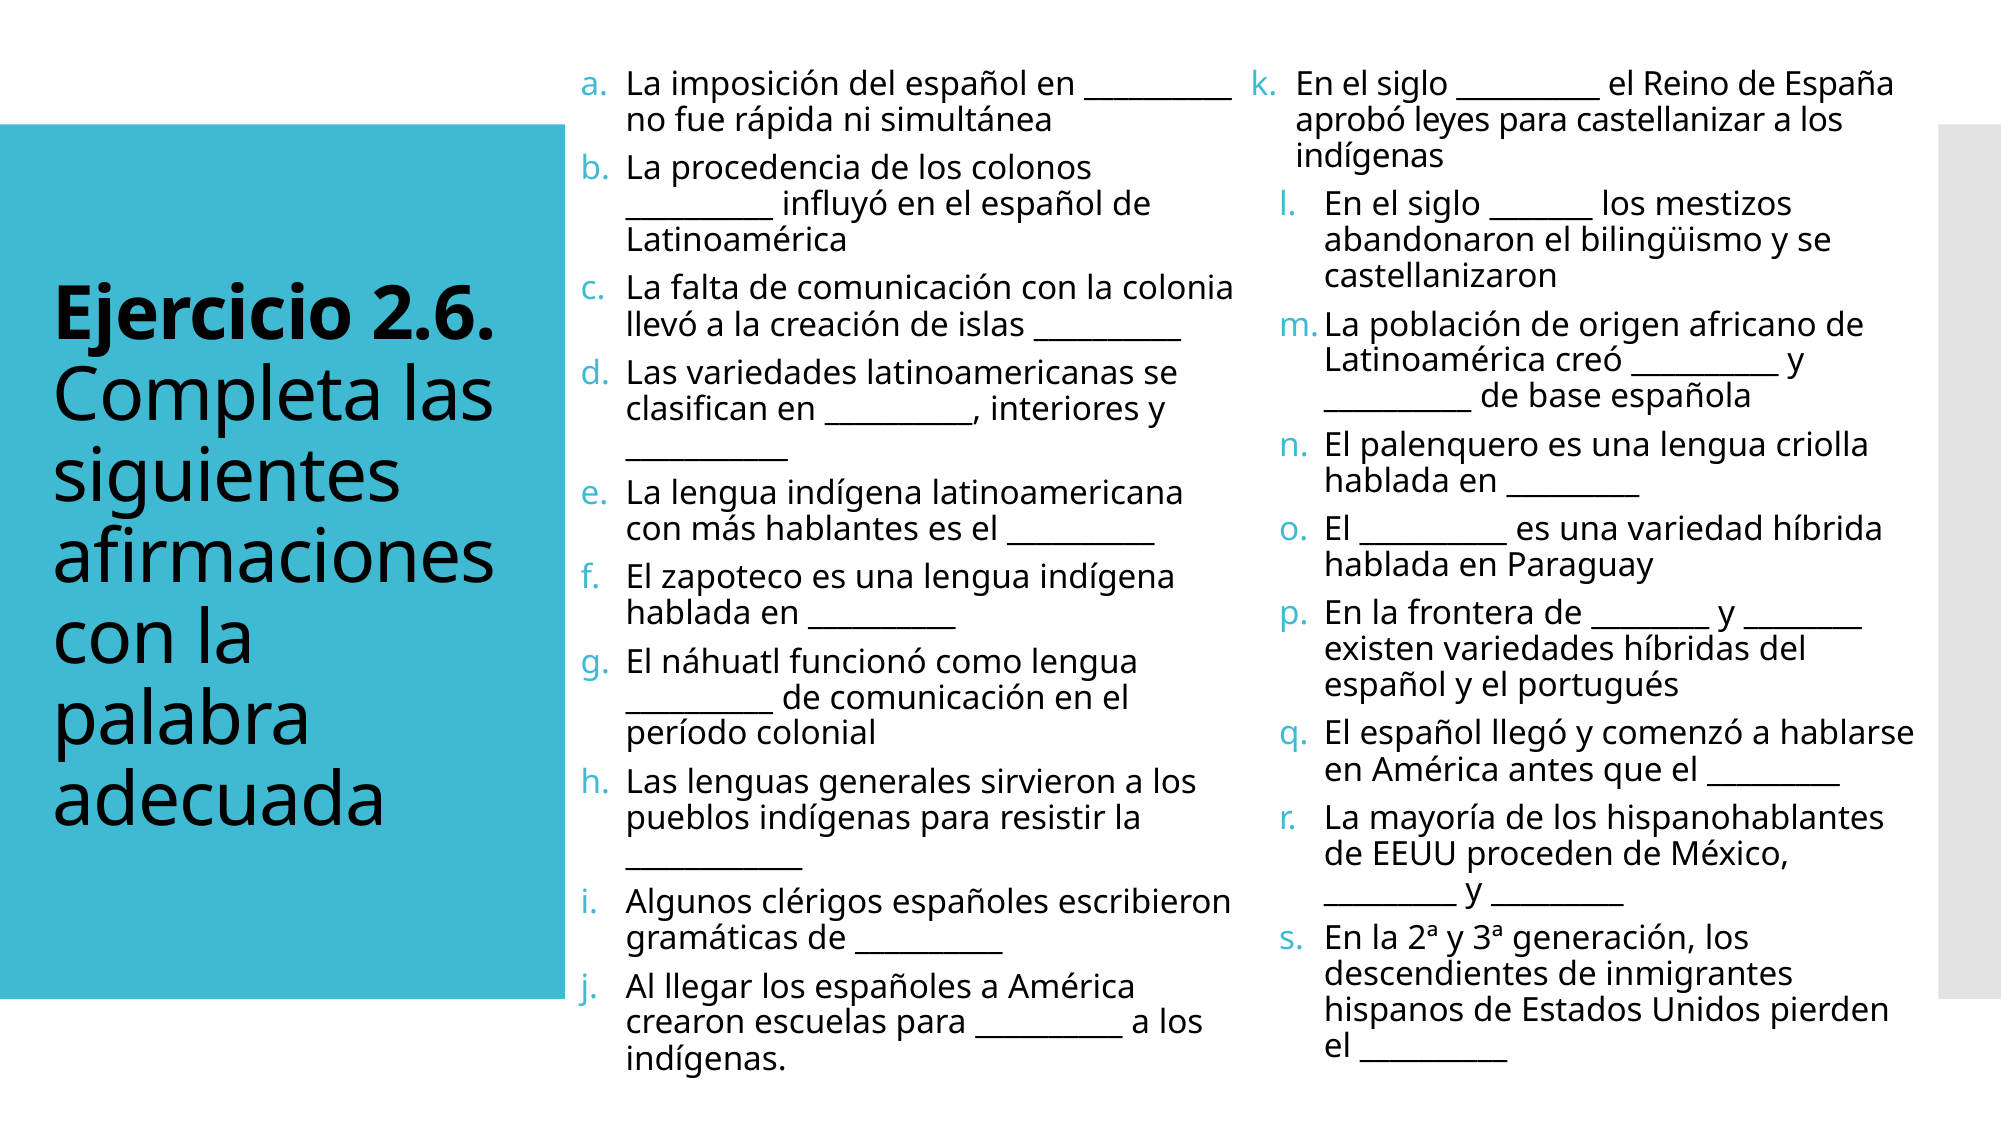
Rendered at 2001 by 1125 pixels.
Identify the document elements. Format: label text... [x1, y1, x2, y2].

list La imposición del español en __________ no fue rápida ni simultánea La procedencia de los colonos __________ influyó en el español de Latinoamérica La falta de comunicación con la colonia llevó a la creación de islas __________ Las variedades latinoamericanas se clasifican en __________, interiores y ___________ La lengua indígena latinoamericana con más hablantes es el __________ El zapoteco es una lengua indígena hablada en __________ El náhuatl funcionó como lengua __________ de comunicación en el período colonial Las lenguas generales sirvieron a los pueblos indígenas para resistir la ____________ Algunos clérigos españoles escribieron gramáticas de __________ Al llegar los españoles a América crearon escuelas para __________ a los indígenas. En el siglo __________ el Reino de España aprobó leyes para castellanizar a los indígenas En el siglo _______ los mestizos abandonaron el bilingüismo y se castellanizaron La población de origen africano de Latinoamérica creó __________ y __________ de base española El palenquero es una lengua criolla hablada en _________ El __________ es una variedad híbrida hablada en Paraguay En la frontera de ________ y ________ existen variedades híbridas del español y el portugués El español llegó y comenzó a hablarse en América antes que el _________ La mayoría de los hispanohablantes de EEUU proceden de México, _________ y _________ En la 2ª y 3ª generación, los descendientes de inmigrantes hispanos de Estados Unidos pierden el __________ [565, 114, 1933, 1030]
title Ejercicio 2.6. Completa las siguientes afirmaciones con la palabra adecuada [37, 180, 530, 936]
